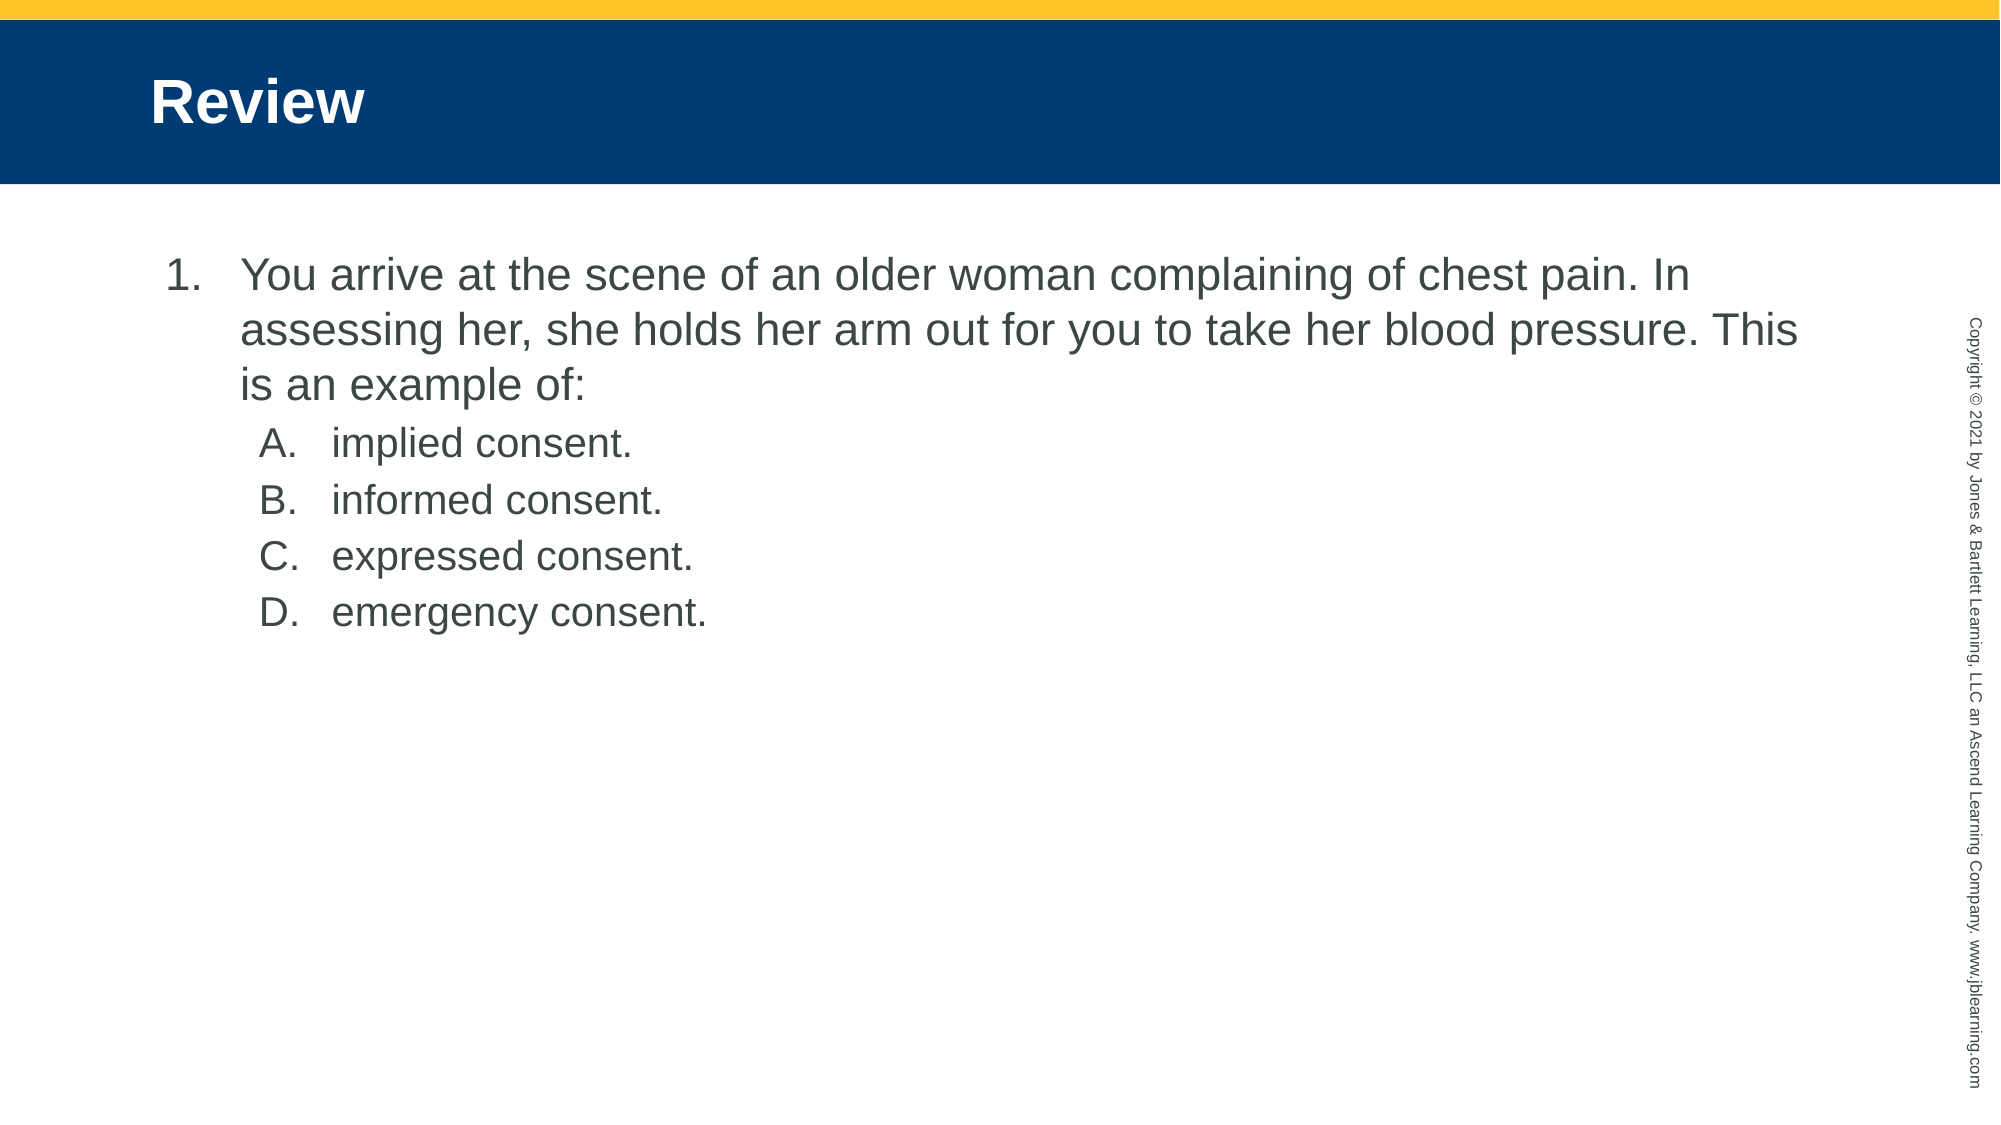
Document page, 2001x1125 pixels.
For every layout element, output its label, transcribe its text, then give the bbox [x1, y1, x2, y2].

list You arrive at the scene of an older woman complaining of chest pain. In assessing her, she holds her arm out for you to take her blood pressure. This is an example of: implied consent. informed consent. expressed consent. emergency consent. [150, 237, 1850, 1025]
title Review [0, 19, 2000, 185]
